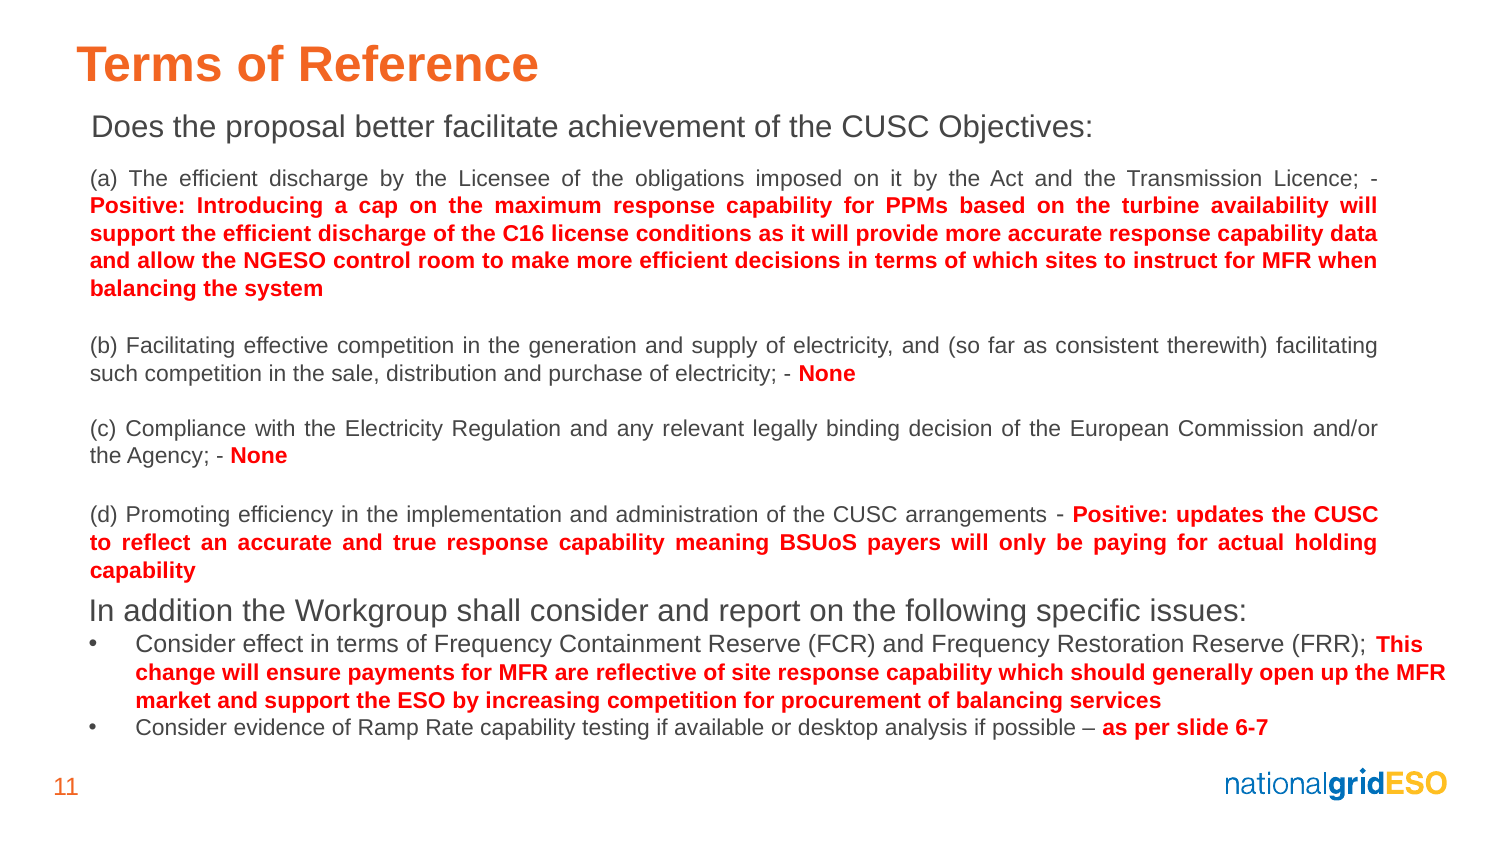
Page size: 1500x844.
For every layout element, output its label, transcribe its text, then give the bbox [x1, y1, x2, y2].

text_box (a) The efficient discharge by the Licensee of the obligations imposed on it by the Act and the Transmission Licence; - Positive: Introducing a cap on the maximum response capability for PPMs based on the turbine availability will support the efficient discharge of the C16 license conditions as it will provide more accurate response capability data and allow the NGESO control room to make more efficient decisions in terms of which sites to instruct for MFR when balancing the system (b) Facilitating effective competition in the generation and supply of electricity, and (so far as consistent therewith) facilitating such competition in the sale, distribution and purchase of electricity; - None (c) Compliance with the Electricity Regulation and any relevant legally binding decision of the European Commission and/or the Agency; - None (d) Promoting efficiency in the implementation and administration of the CUSC arrangements - Positive: updates the CUSC to reflect an accurate and true response capability meaning BSUoS payers will only be paying for actual holding capability [0, 156, 1394, 591]
text_box Does the proposal better facilitate achievement of the CUSC Objectives: [76, 99, 1424, 152]
title Terms of Reference [76, 42, 1471, 92]
text_box In addition the Workgroup shall consider and report on the following specific issues: Consider effect in terms of Frequency Containment Reserve (FCR) and Frequency Restoration Reserve (FRR); This change will ensure payments for MFR are reflective of site response capability which should generally open up the MFR market and support the ESO by increasing competition for procurement of balancing services Consider evidence of Ramp Rate capability testing if available or desktop analysis if possible – as per slide 6-7 [88, 590, 1471, 741]
